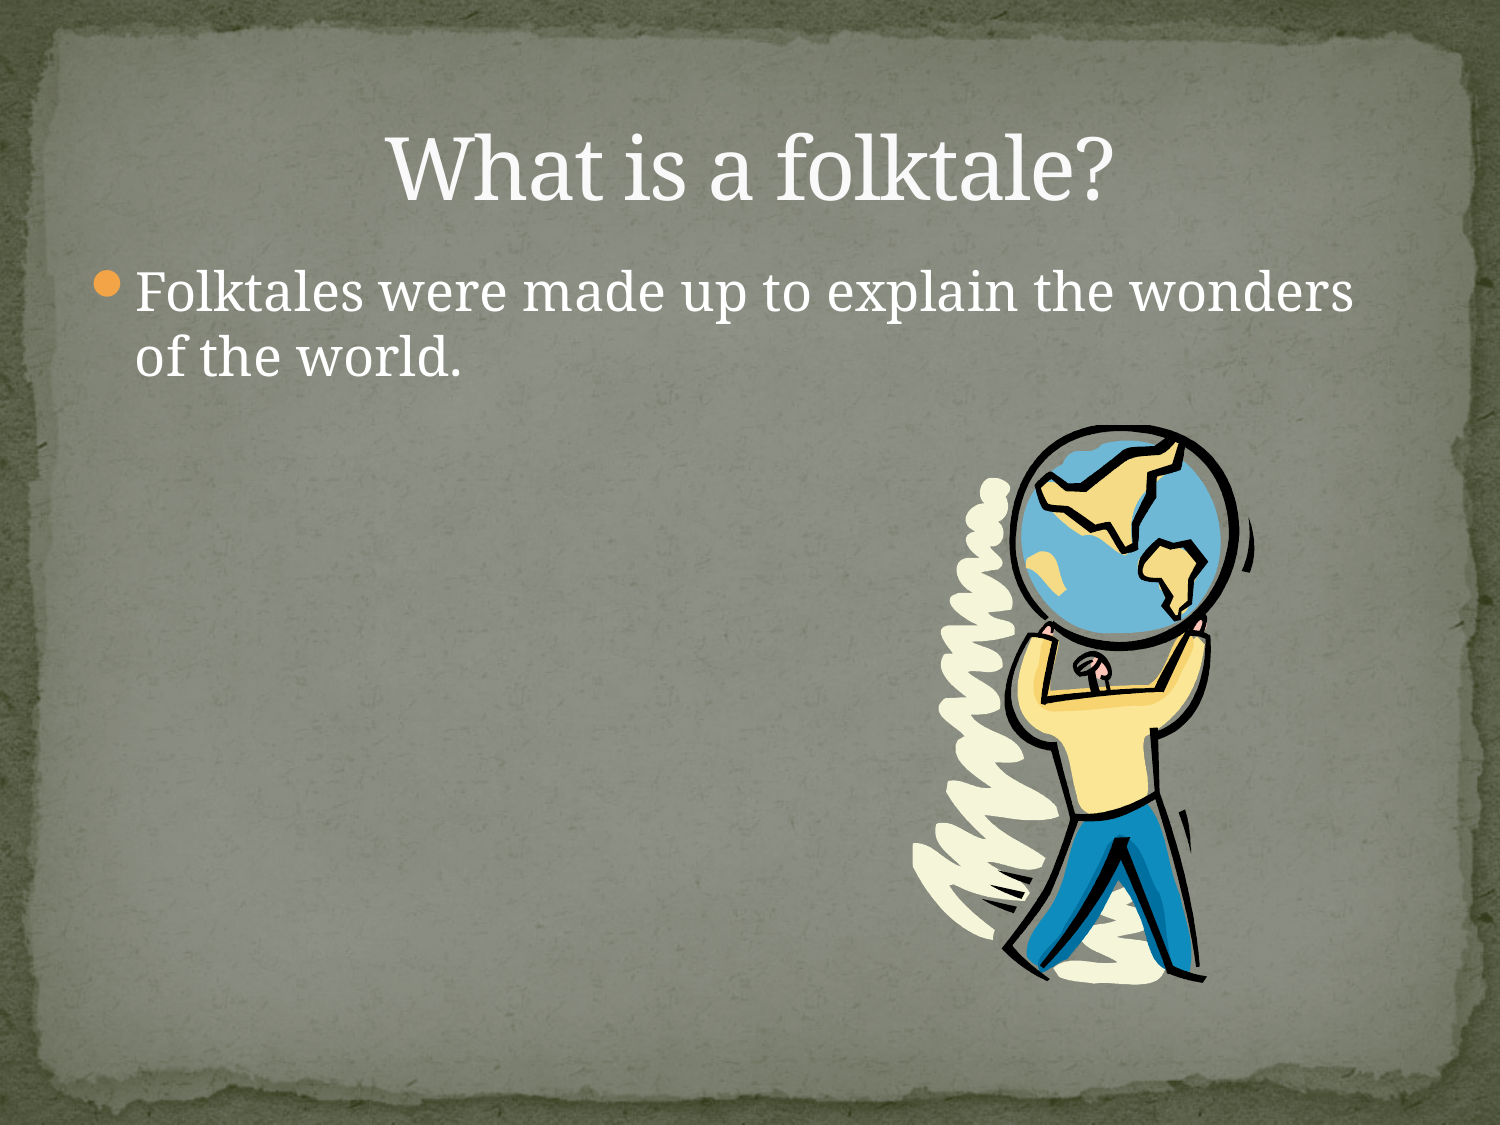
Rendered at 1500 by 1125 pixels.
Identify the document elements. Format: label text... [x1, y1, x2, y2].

picture [915, 425, 1259, 989]
title What is a folktale? [74, 24, 1425, 225]
list Folktales were made up to explain the wonders of the world. [75, 249, 1425, 1000]
